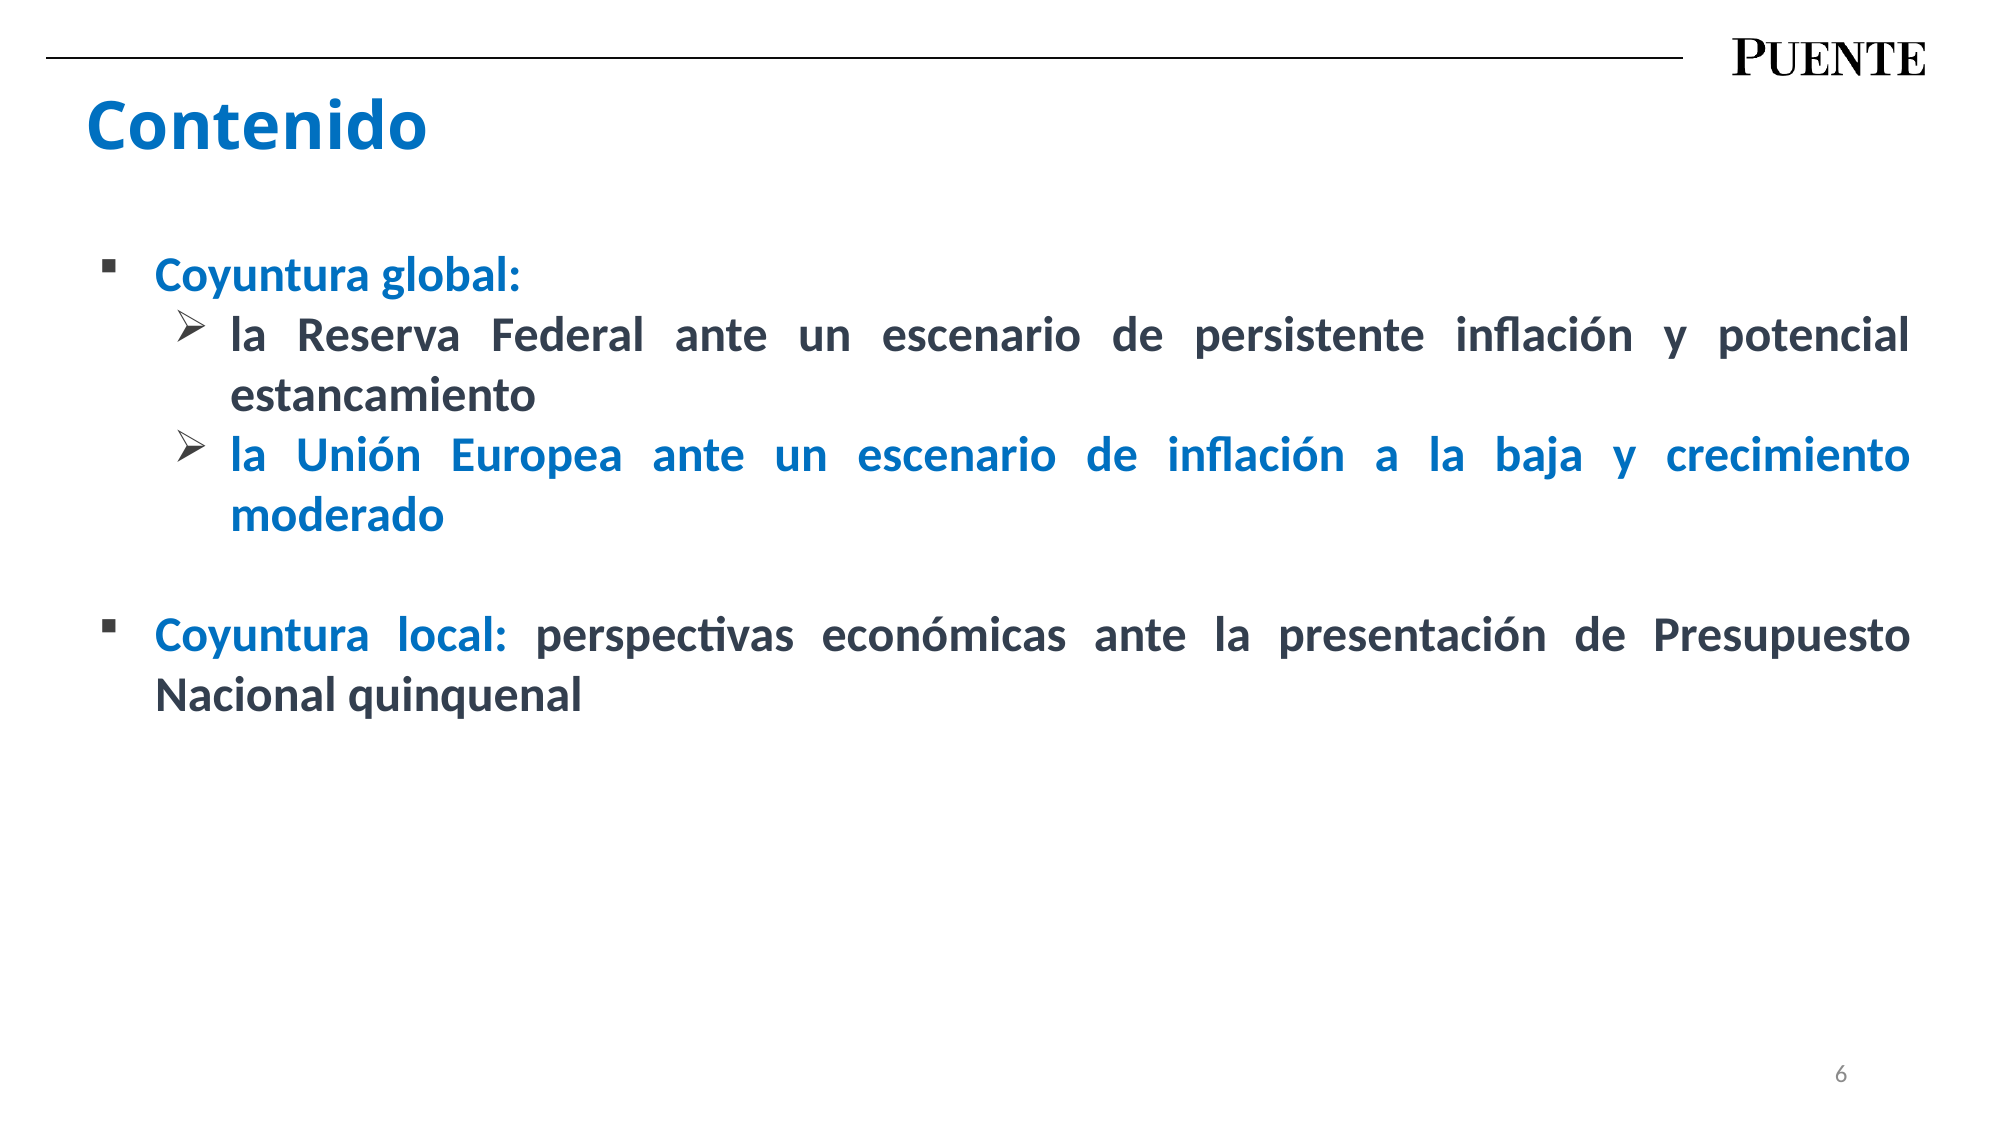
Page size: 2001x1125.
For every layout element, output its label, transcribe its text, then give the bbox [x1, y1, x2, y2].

text_box Contenido [83, 80, 1414, 163]
text_box Coyuntura global: la Reserva Federal ante un escenario de persistente inflación y potencial estancamiento la Unión Europea ante un escenario de inflación a la baja y crecimiento moderado Coyuntura local: perspectivas económicas ante la presentación de Presupuesto Nacional quinquenal [83, 234, 1927, 850]
picture [1722, 29, 1937, 87]
slide_number 6 [1412, 1042, 1863, 1103]
